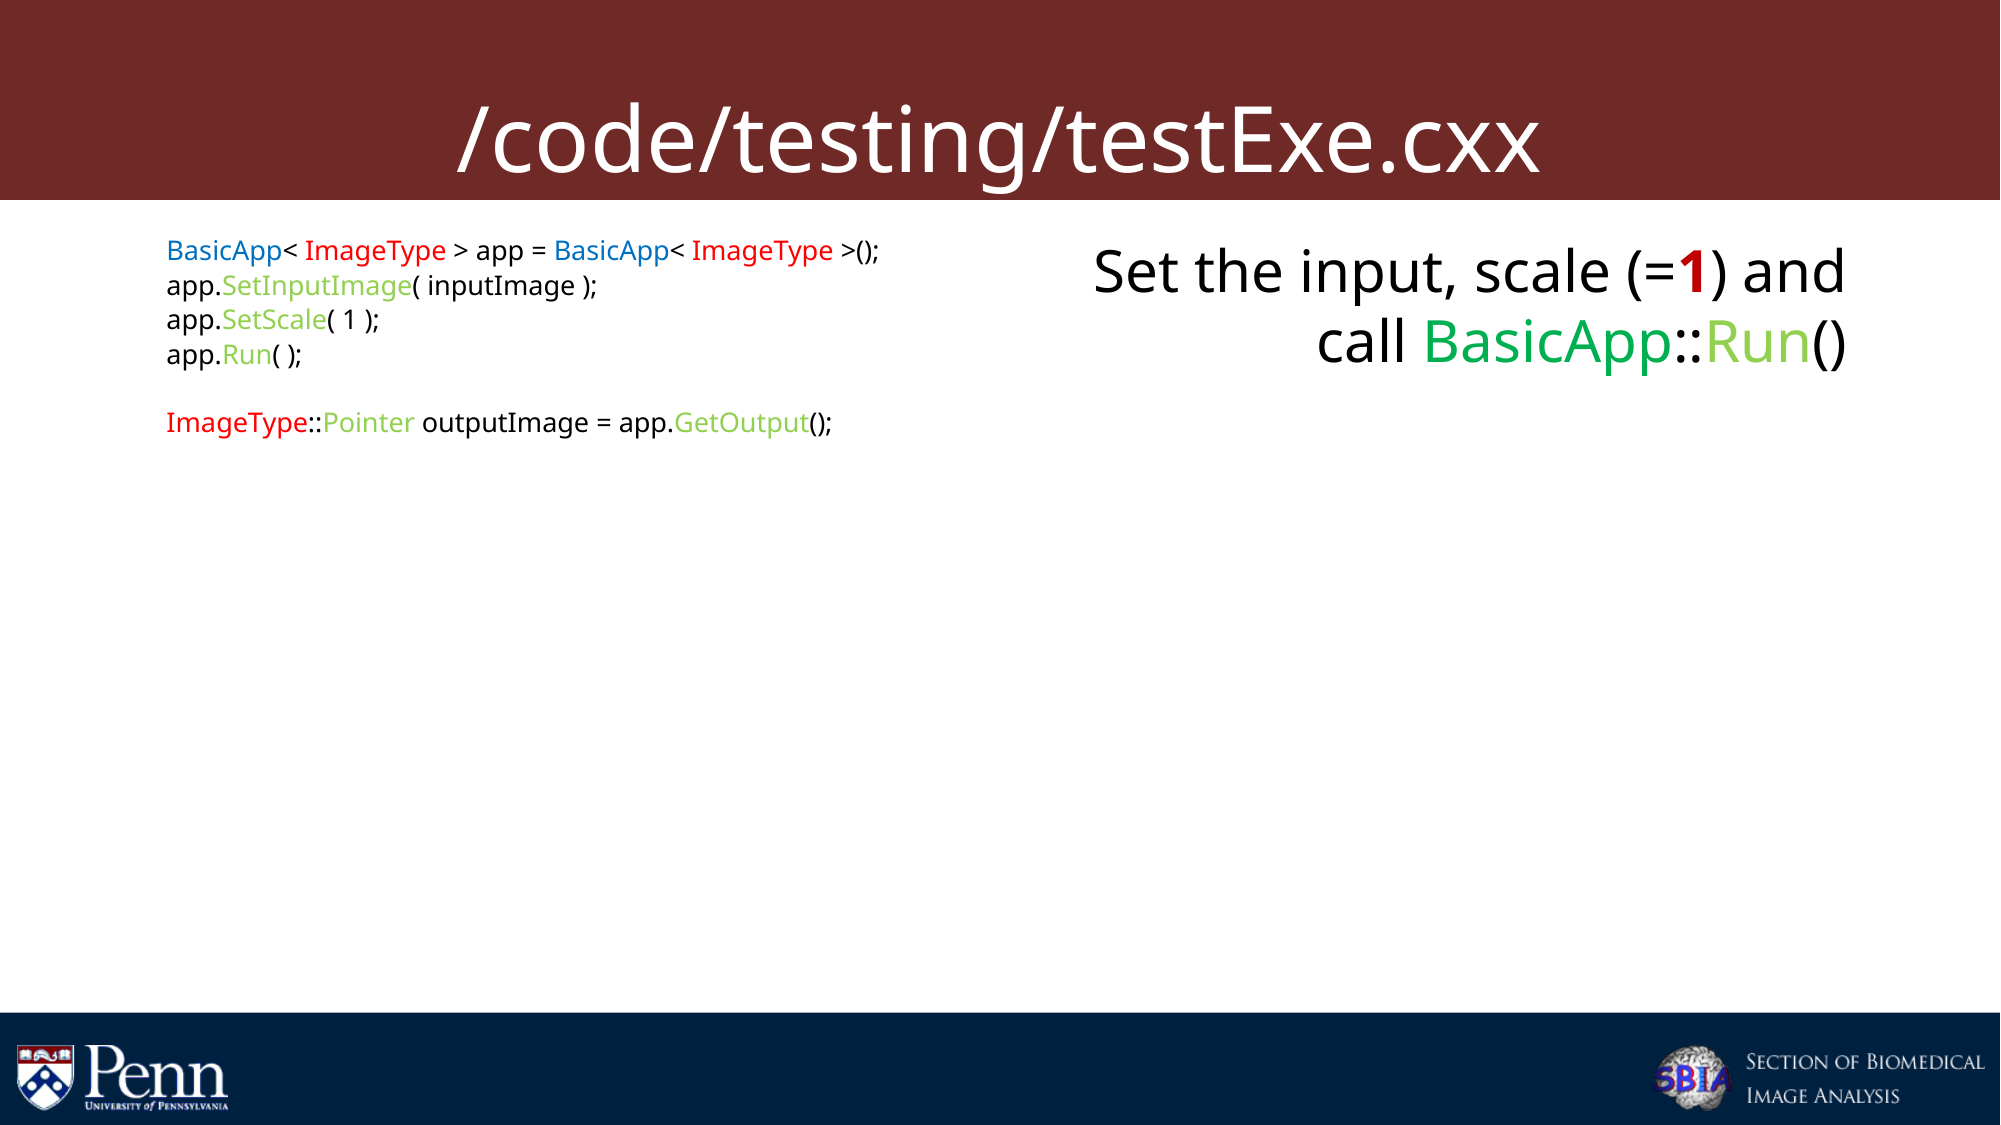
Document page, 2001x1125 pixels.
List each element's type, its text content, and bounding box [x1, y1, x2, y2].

list Set the input, scale (=1) and call BasicApp::Run() [1012, 226, 1863, 987]
list BasicApp< ImageType > app = BasicApp< ImageType >(); app.SetInputImage( inputImage ); app.SetScale( 1 ); app.Run( ); ImageType::Pointer outputImage = app.GetOutput(); [137, 226, 985, 987]
picture [17, 1045, 228, 1111]
picture [1652, 1044, 1985, 1112]
title /code/testing/testExe.cxx [137, 0, 1863, 200]
